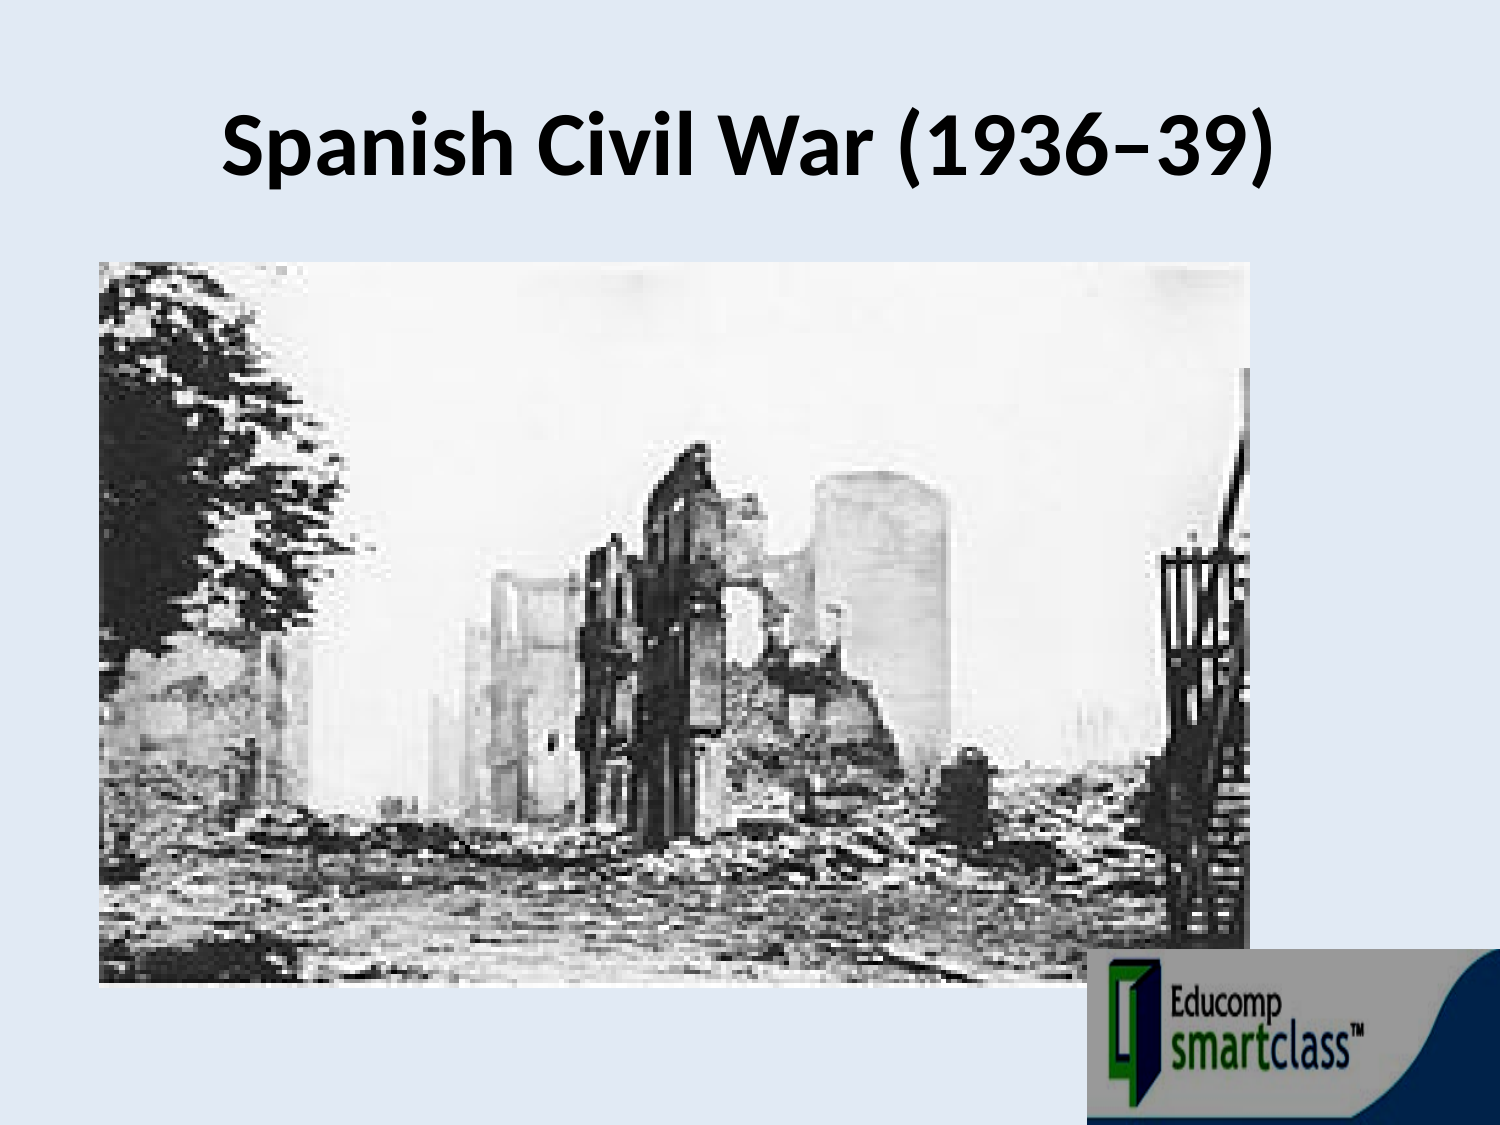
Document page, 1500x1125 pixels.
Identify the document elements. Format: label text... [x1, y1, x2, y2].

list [99, 262, 1251, 988]
title Spanish Civil War (1936–39) [75, 45, 1425, 233]
picture [1087, 949, 1500, 1125]
